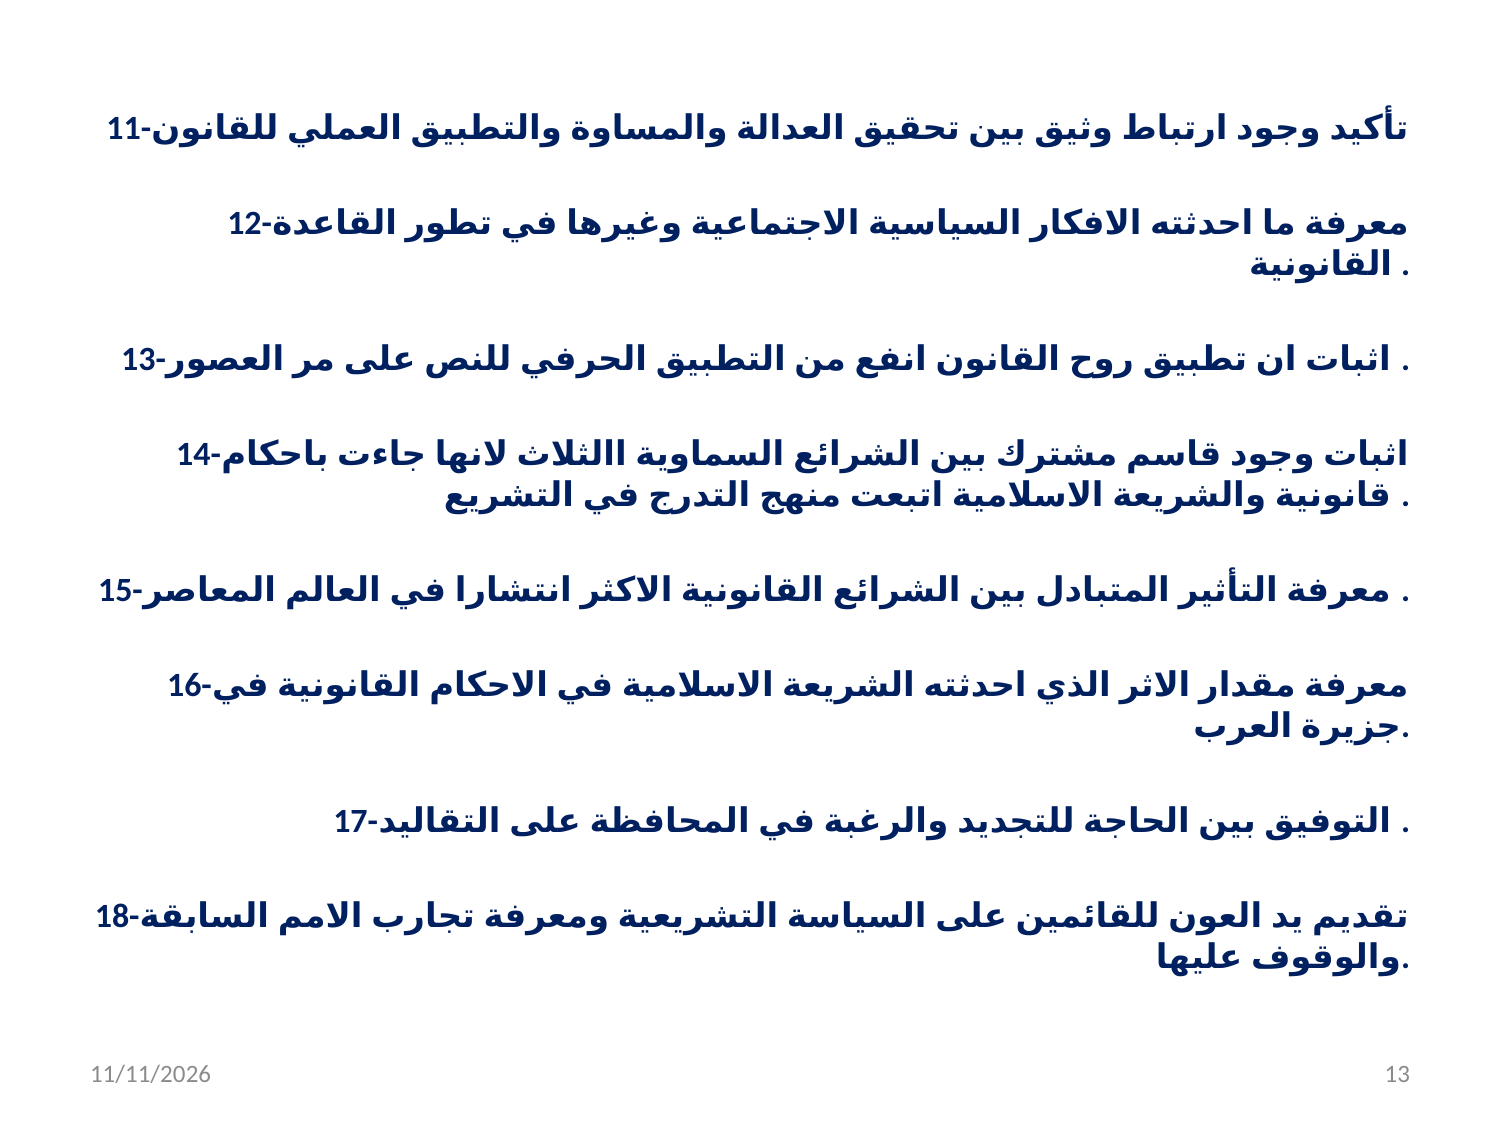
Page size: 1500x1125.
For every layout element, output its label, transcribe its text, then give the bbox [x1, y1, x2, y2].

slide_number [75, 1042, 425, 1103]
slide_number 13 [1074, 1042, 1425, 1103]
list 11-تأكيد وجود ارتباط وثيق بين تحقيق العدالة والمساوة والتطبيق العملي للقانون 12-معرفة ما احدثته الافكار السياسية الاجتماعية وغيرها في تطور القاعدة القانونية . 13-اثبات ان تطبيق روح القانون انفع من التطبيق الحرفي للنص على مر العصور . 14-اثبات وجود قاسم مشترك بين الشرائع السماوية االثلاث لانها جاءت باحكام قانونية والشريعة الاسلامية اتبعت منهج التدرج في التشريع . 15-معرفة التأثير المتبادل بين الشرائع القانونية الاكثر انتشارا في العالم المعاصر . 16-معرفة مقدار الاثر الذي احدثته الشريعة الاسلامية في الاحكام القانونية في جزيرة العرب. 17-التوفيق بين الحاجة للتجديد والرغبة في المحافظة على التقاليد . 18-تقديم يد العون للقائمين على السياسة التشريعية ومعرفة تجارب الامم السابقة والوقوف عليها. [75, 50, 1425, 1005]
